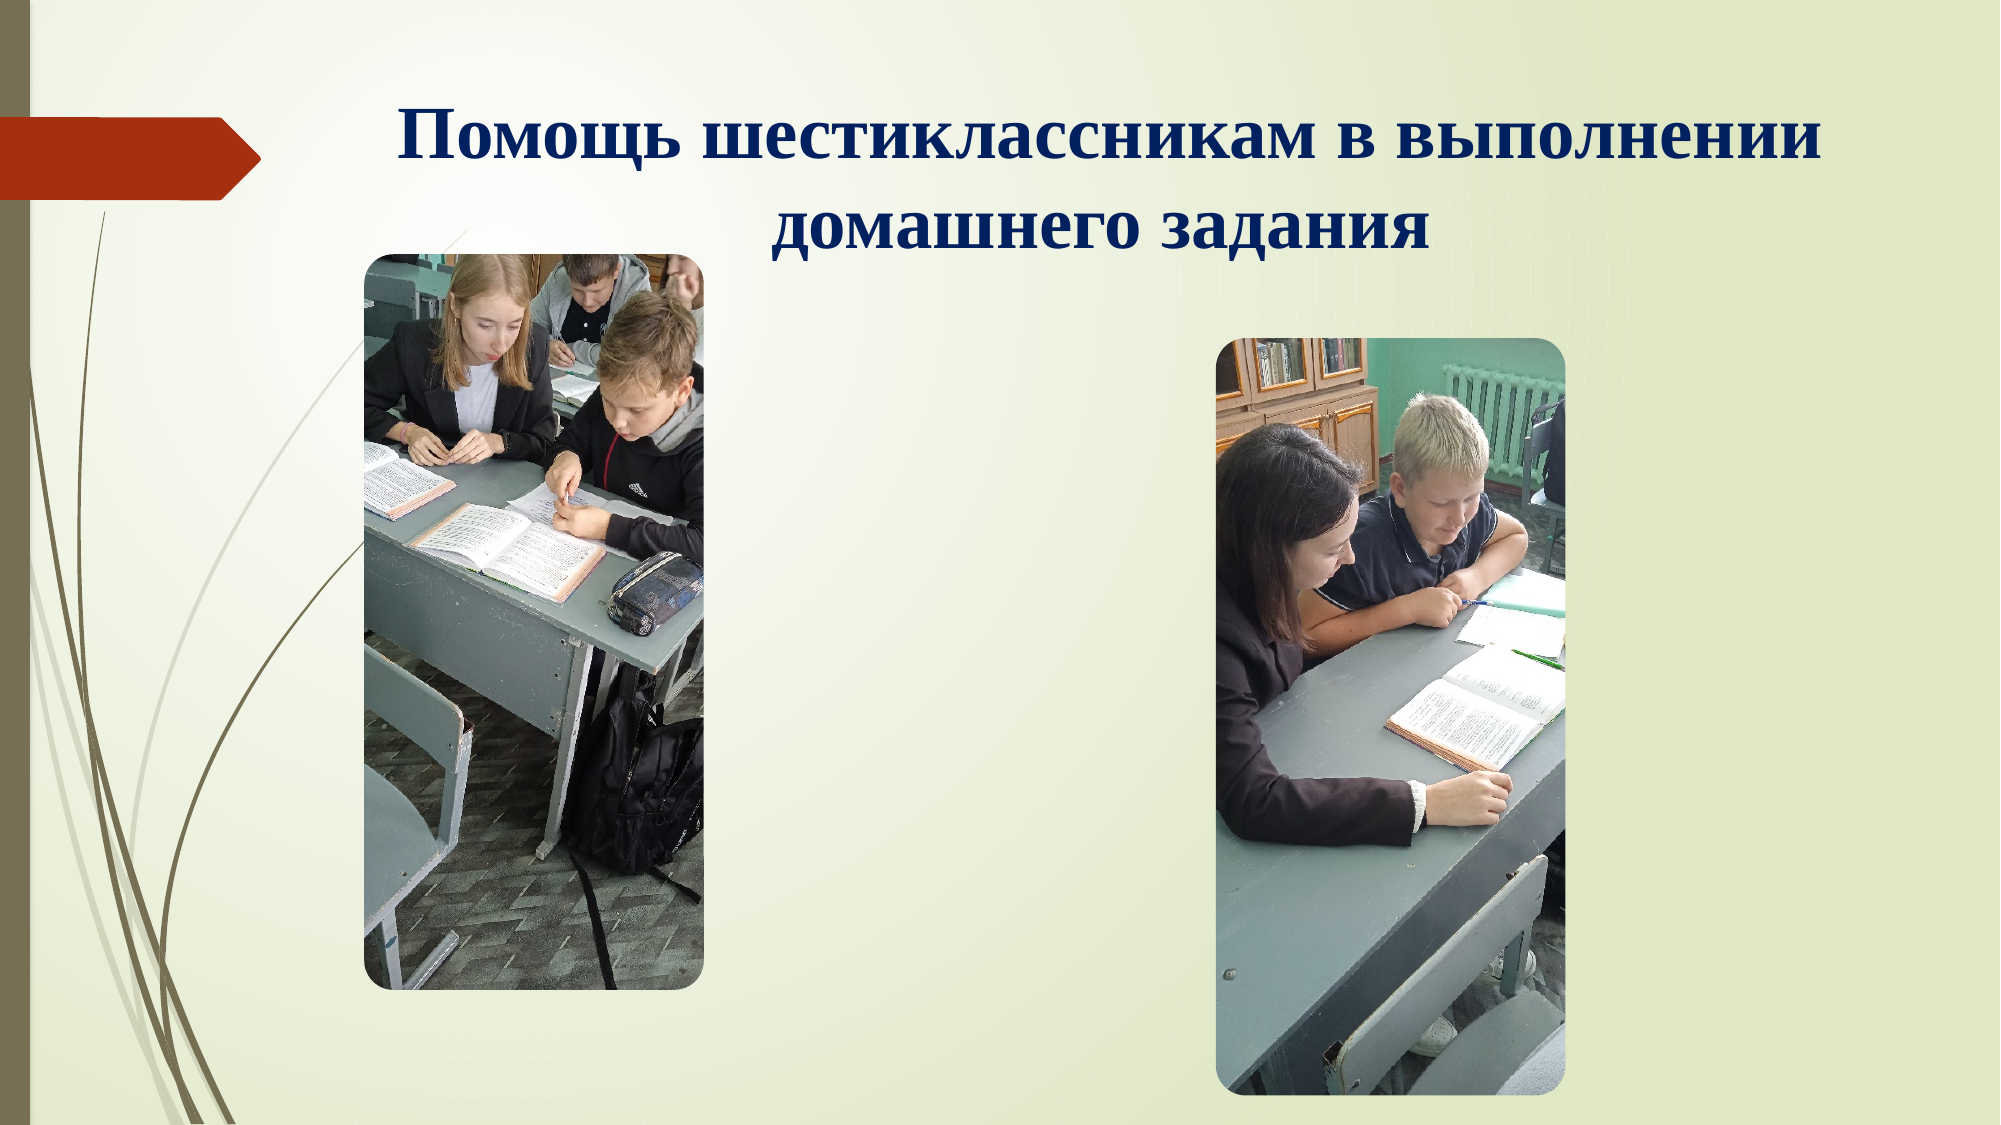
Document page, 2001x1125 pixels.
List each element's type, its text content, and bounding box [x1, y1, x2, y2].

title Помощь шестиклассникам в выполнении домашнего задания [334, 76, 1888, 310]
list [1215, 337, 1566, 1096]
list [363, 253, 704, 991]
